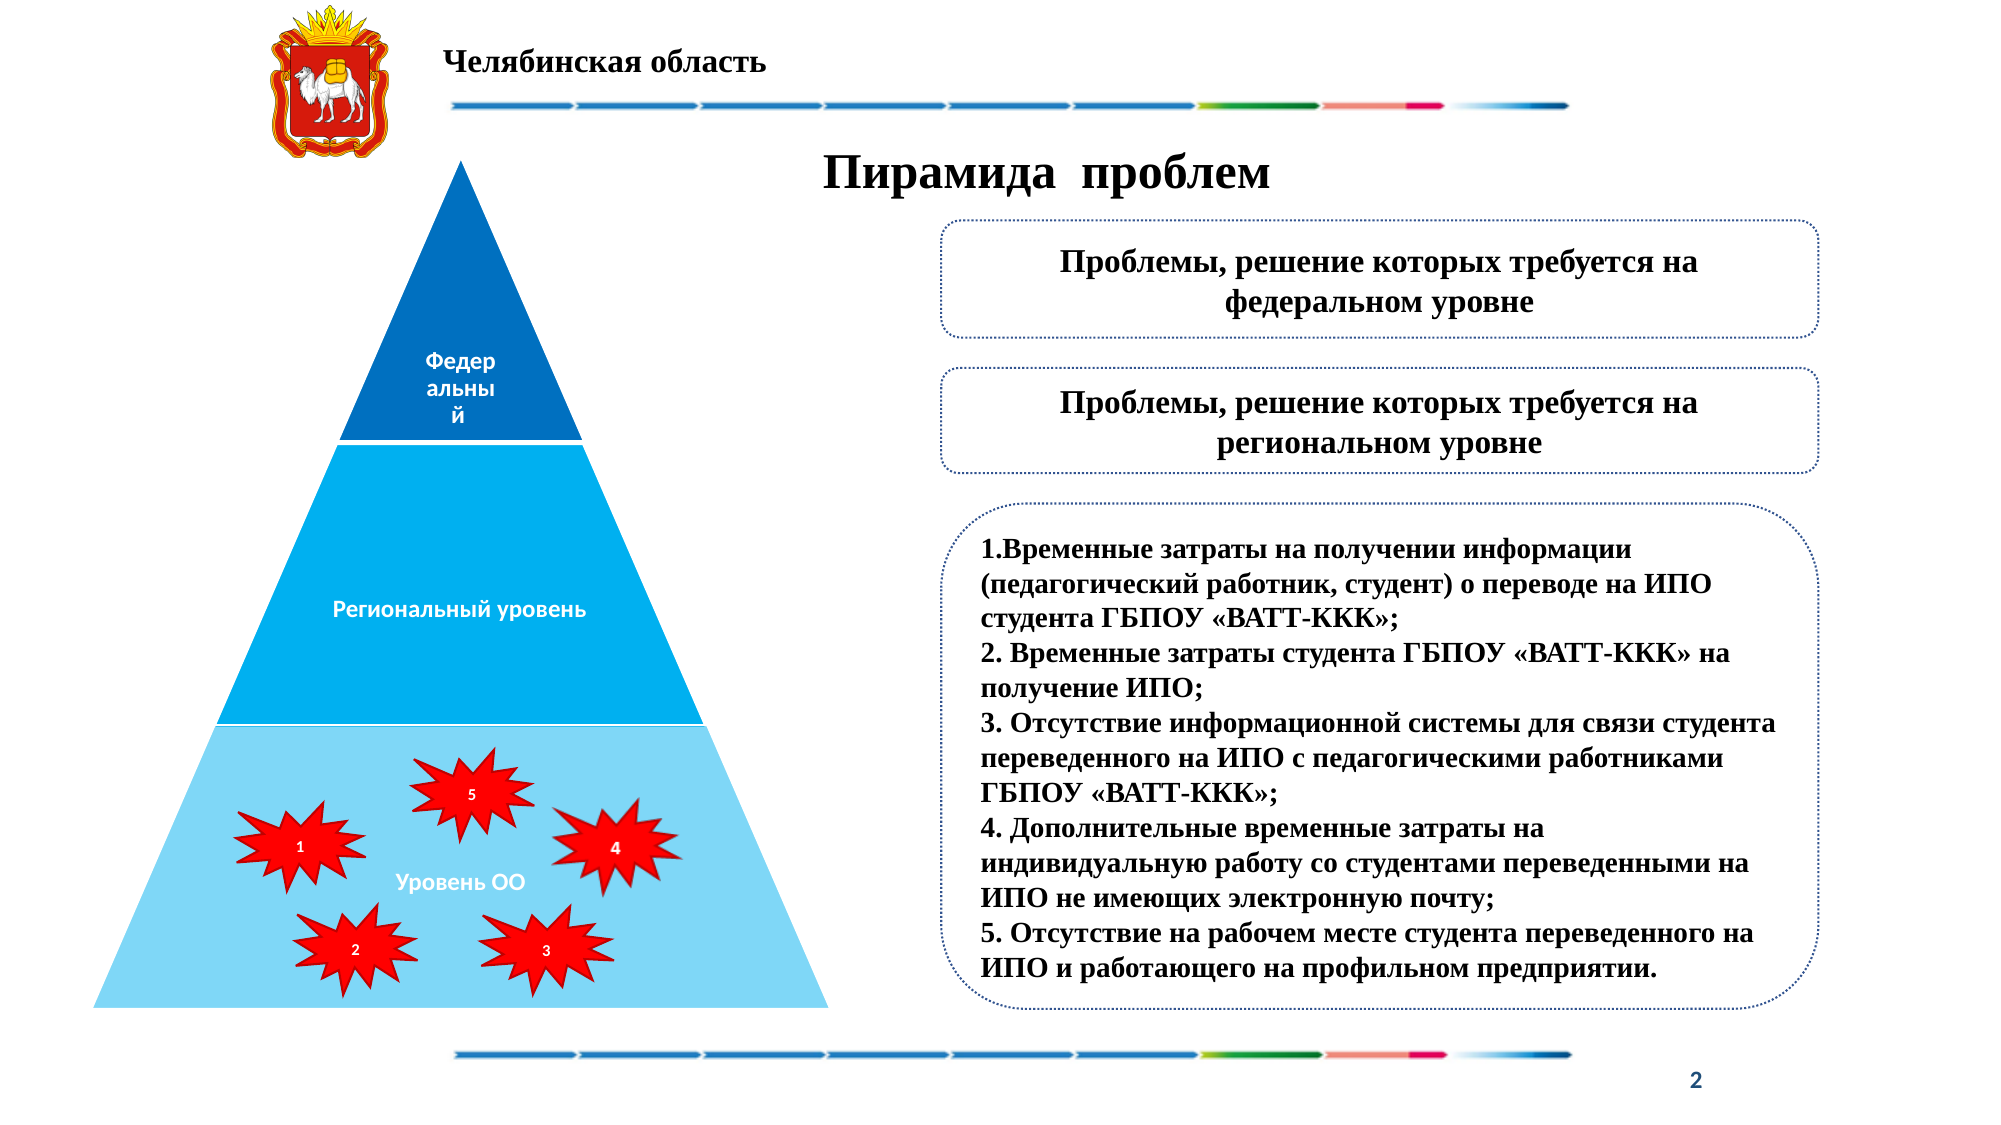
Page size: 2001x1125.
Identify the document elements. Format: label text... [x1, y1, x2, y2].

picture [442, 85, 1584, 133]
text_box Проблемы, решение которых требуется на региональном уровне [940, 366, 1820, 475]
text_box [91, 157, 831, 1009]
picture [445, 1034, 1587, 1082]
text_box Пирамида проблем [653, 133, 1441, 206]
text_box Проблемы, решение которых требуется на федеральном уровне [940, 219, 1820, 339]
text_box 1.Временные затраты на получении информации (педагогический работник, студент) о переводе на ИПО студента ГБПОУ «ВАТТ-ККК»; 2. Временные затраты студента ГБПОУ «ВАТТ-ККК» на получение ИПО; 3. Отсутствие информационной системы для связи студента переведенного на ИПО с педагогическими работниками ГБПОУ «ВАТТ-ККК»; 4. Дополнительные временные затраты на индивидуальную работу со студентами переведенными на ИПО не имеющих электронную почту; 5. Отсутствие на рабочем месте студента переведенного на ИПО и работающего на профильном предприятии. [940, 502, 1820, 1010]
slide_number 2 [1667, 1054, 1725, 1102]
picture [270, 5, 389, 158]
picture [550, 796, 685, 898]
text_box Челябинская область [427, 29, 972, 89]
